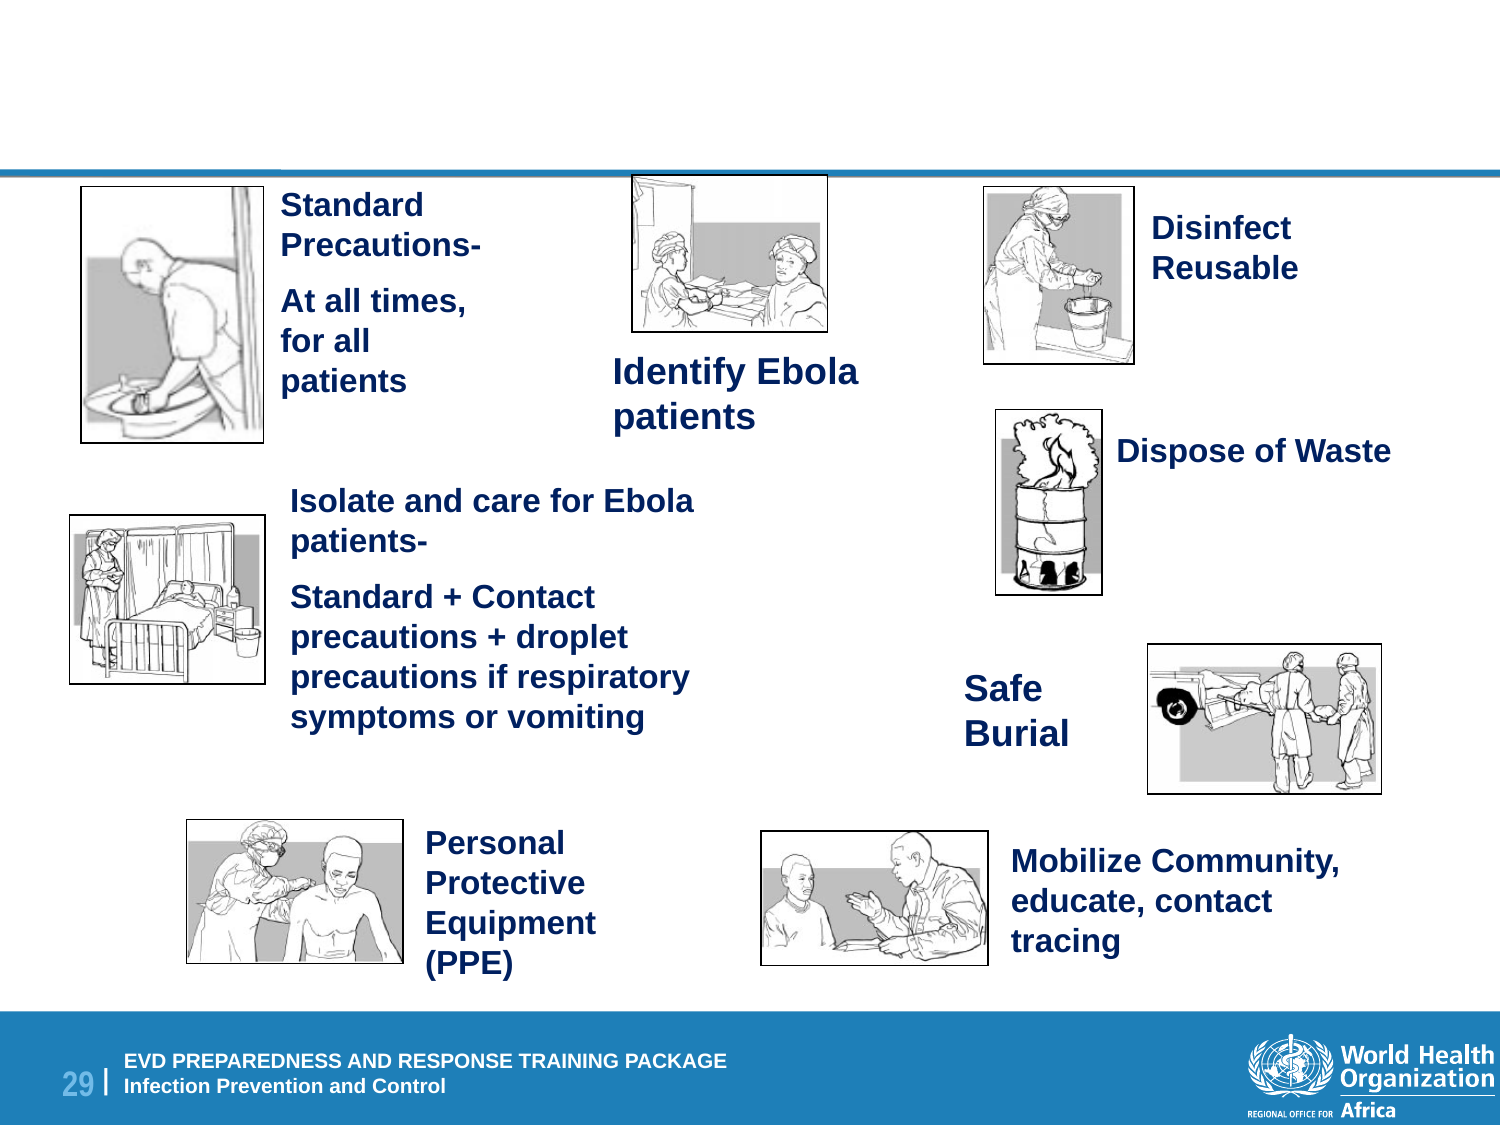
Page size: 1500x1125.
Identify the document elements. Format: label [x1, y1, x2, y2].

text_box [70, 175, 1420, 992]
